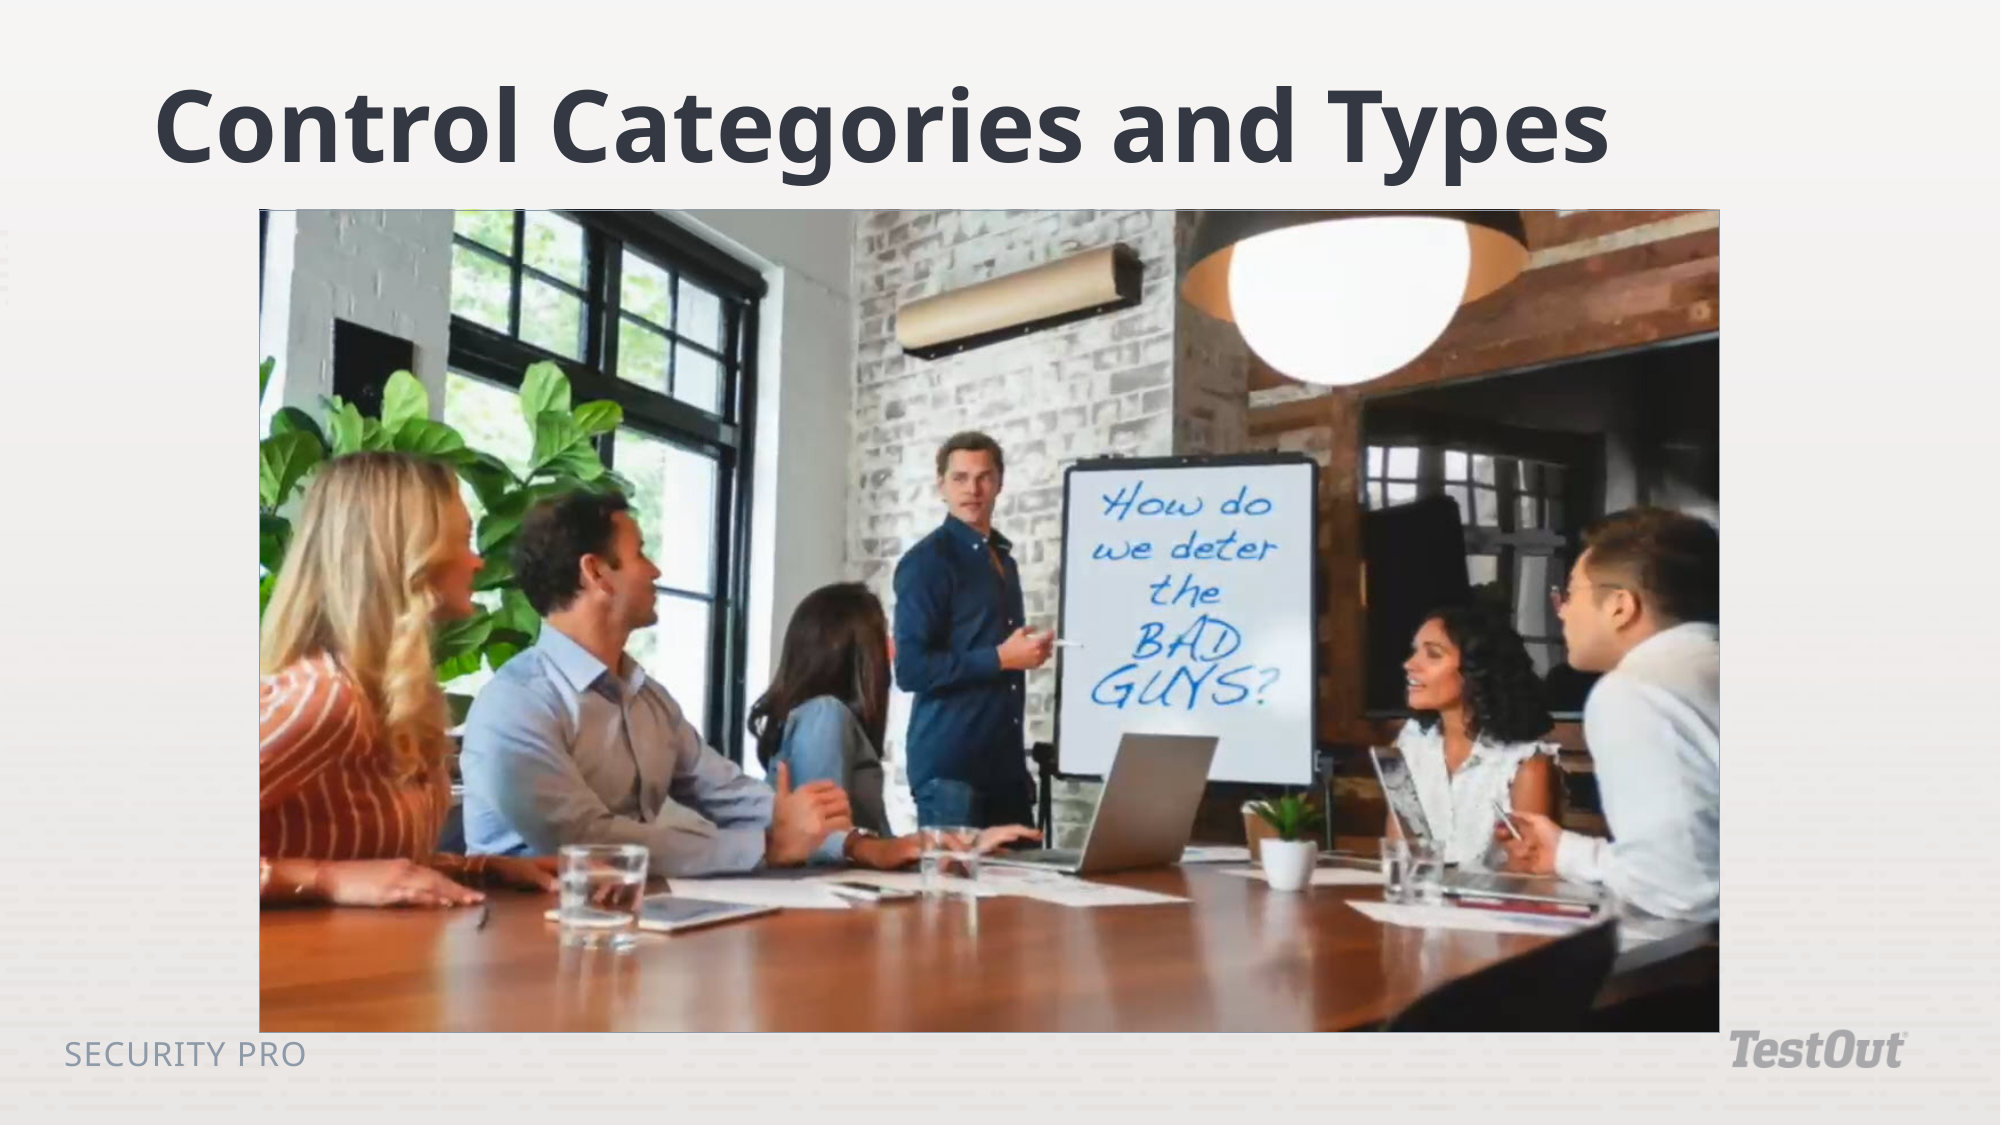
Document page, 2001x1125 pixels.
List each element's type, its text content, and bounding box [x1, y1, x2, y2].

list Security Pro [64, 1032, 666, 1079]
picture [0, 0, 2001, 1125]
title Control Categories and Types [137, 49, 1863, 210]
